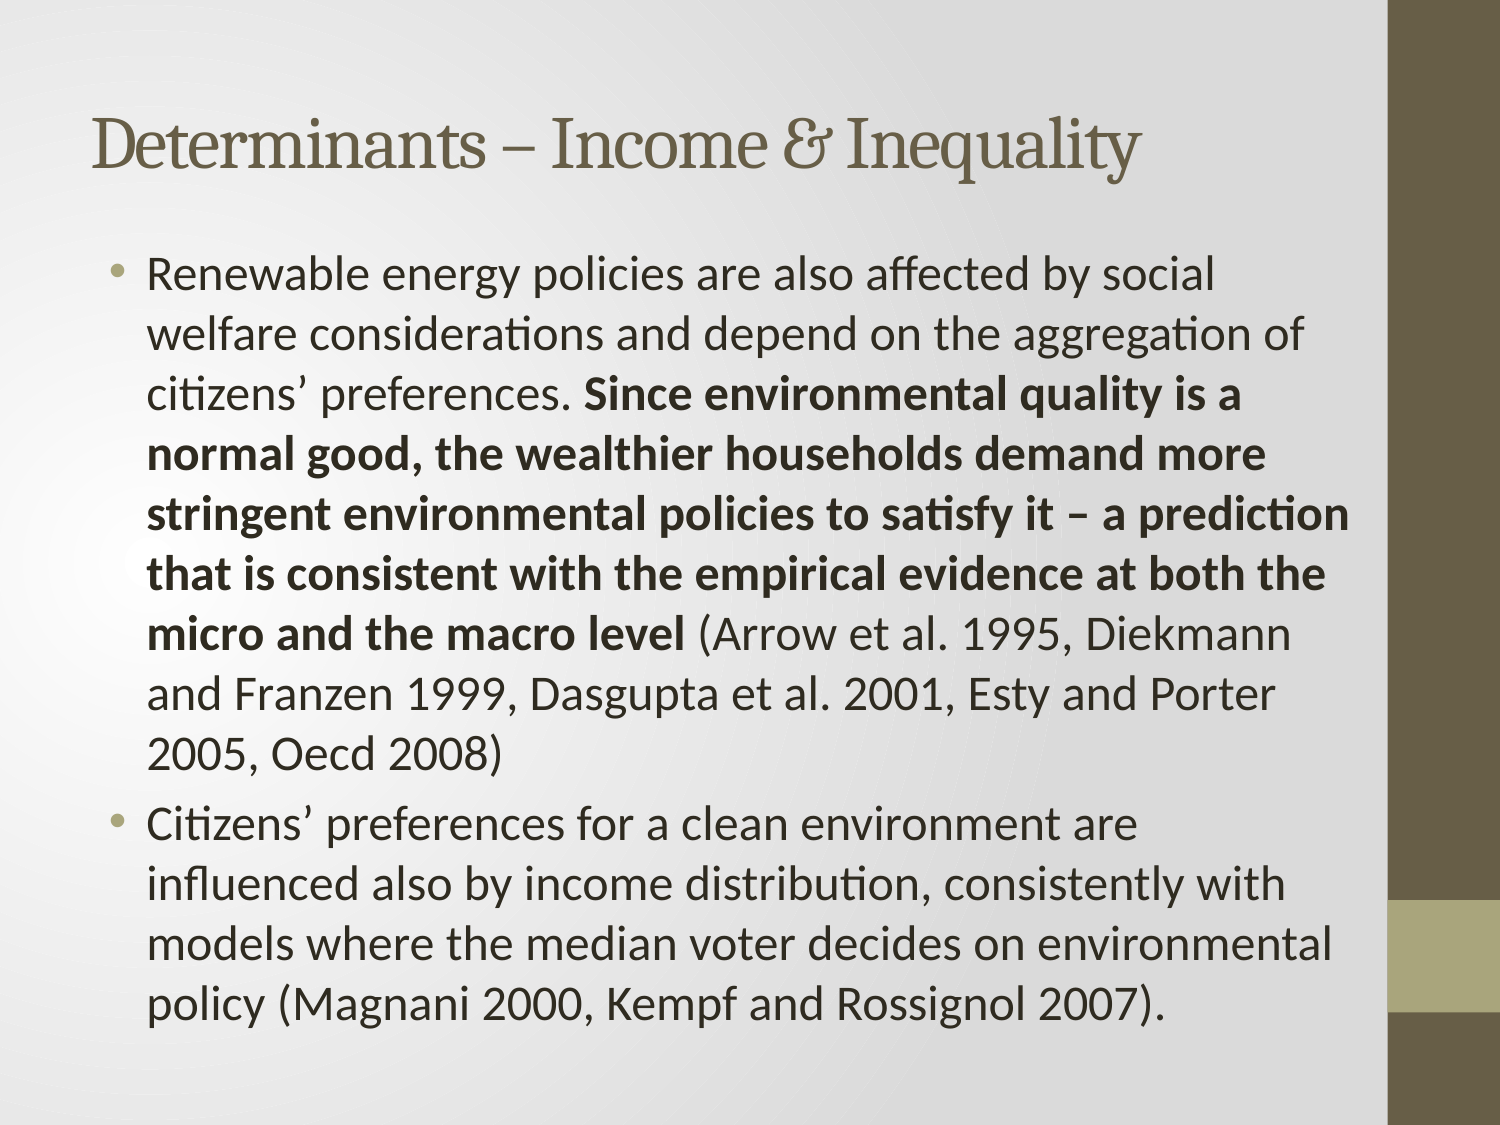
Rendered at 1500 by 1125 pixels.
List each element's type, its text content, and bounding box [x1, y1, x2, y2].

list Renewable energy policies are also affected by social welfare considerations and depend on the aggregation of citizens’ preferences. Since environmental quality is a normal good, the wealthier households demand more stringent environmental policies to satisfy it – a prediction that is consistent with the empirical evidence at both the micro and the macro level (Arrow et al. 1995, Diekmann and Franzen 1999, Dasgupta et al. 2001, Esty and Porter 2005, Oecd 2008) Citizens’ preferences for a clean environment are influenced also by income distribution, consistently with models where the median voter decides on environmental policy (Magnani 2000, Kempf and Rossignol 2007). [75, 232, 1368, 1072]
title Determinants – Income & Inequality [75, 45, 1325, 232]
